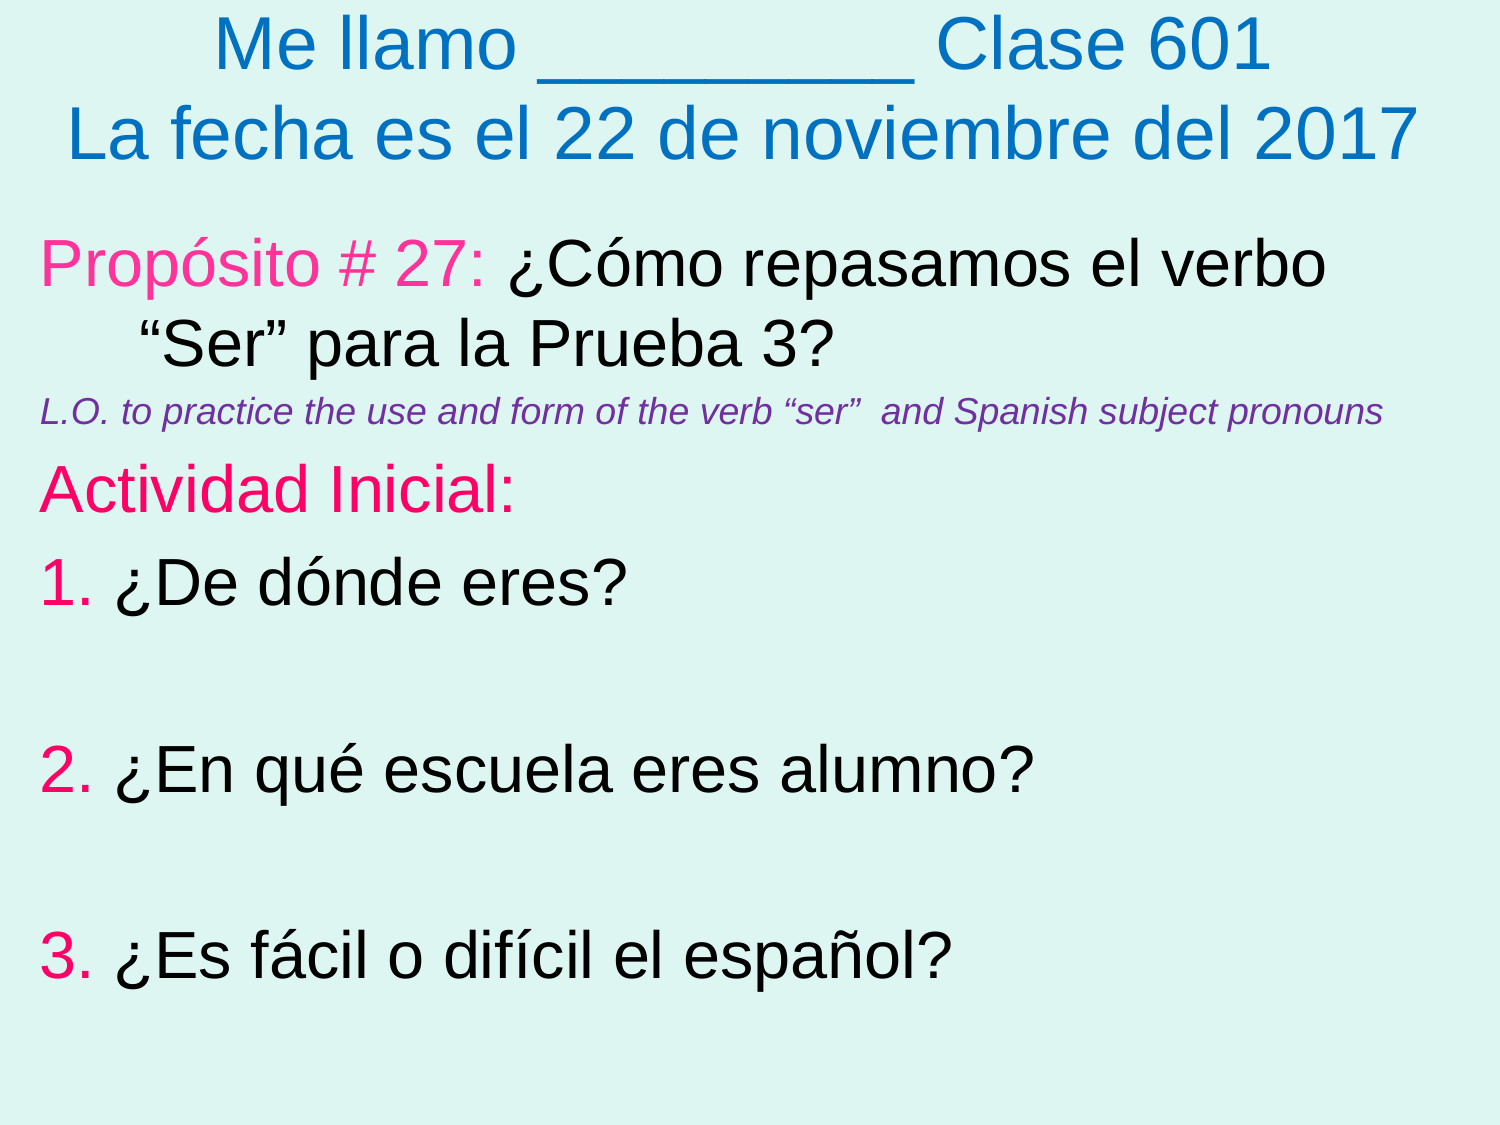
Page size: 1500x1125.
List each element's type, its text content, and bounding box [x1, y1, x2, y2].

text_box Propósito # 27: ¿Cómo repasamos el verbo “Ser” para la Prueba 3? L.O. to practice the use and form of the verb “ser” and Spanish subject pronouns Actividad Inicial: 1. ¿De dónde eres? 2. ¿En qué escuela eres alumno? 3. ¿Es fácil o difícil el español? [24, 212, 1488, 1013]
text_box Me llamo _________ Clase 601 La fecha es el 22 de noviembre del 2017 [50, 0, 1438, 175]
